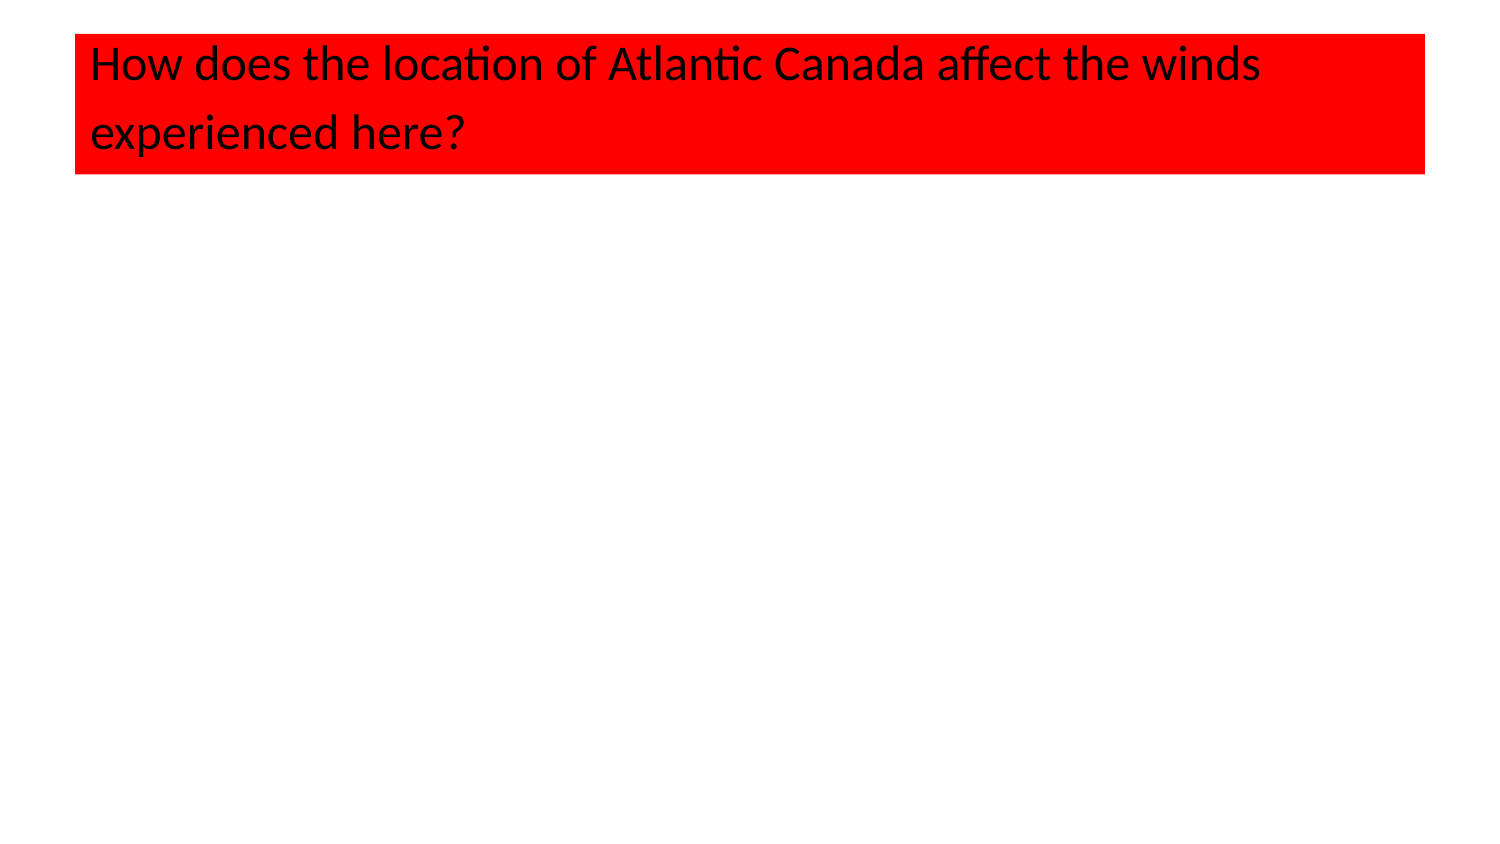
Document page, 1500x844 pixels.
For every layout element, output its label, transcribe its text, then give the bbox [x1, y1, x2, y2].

title How does the location of Atlantic Canada affect the winds experienced here? [75, 33, 1425, 175]
